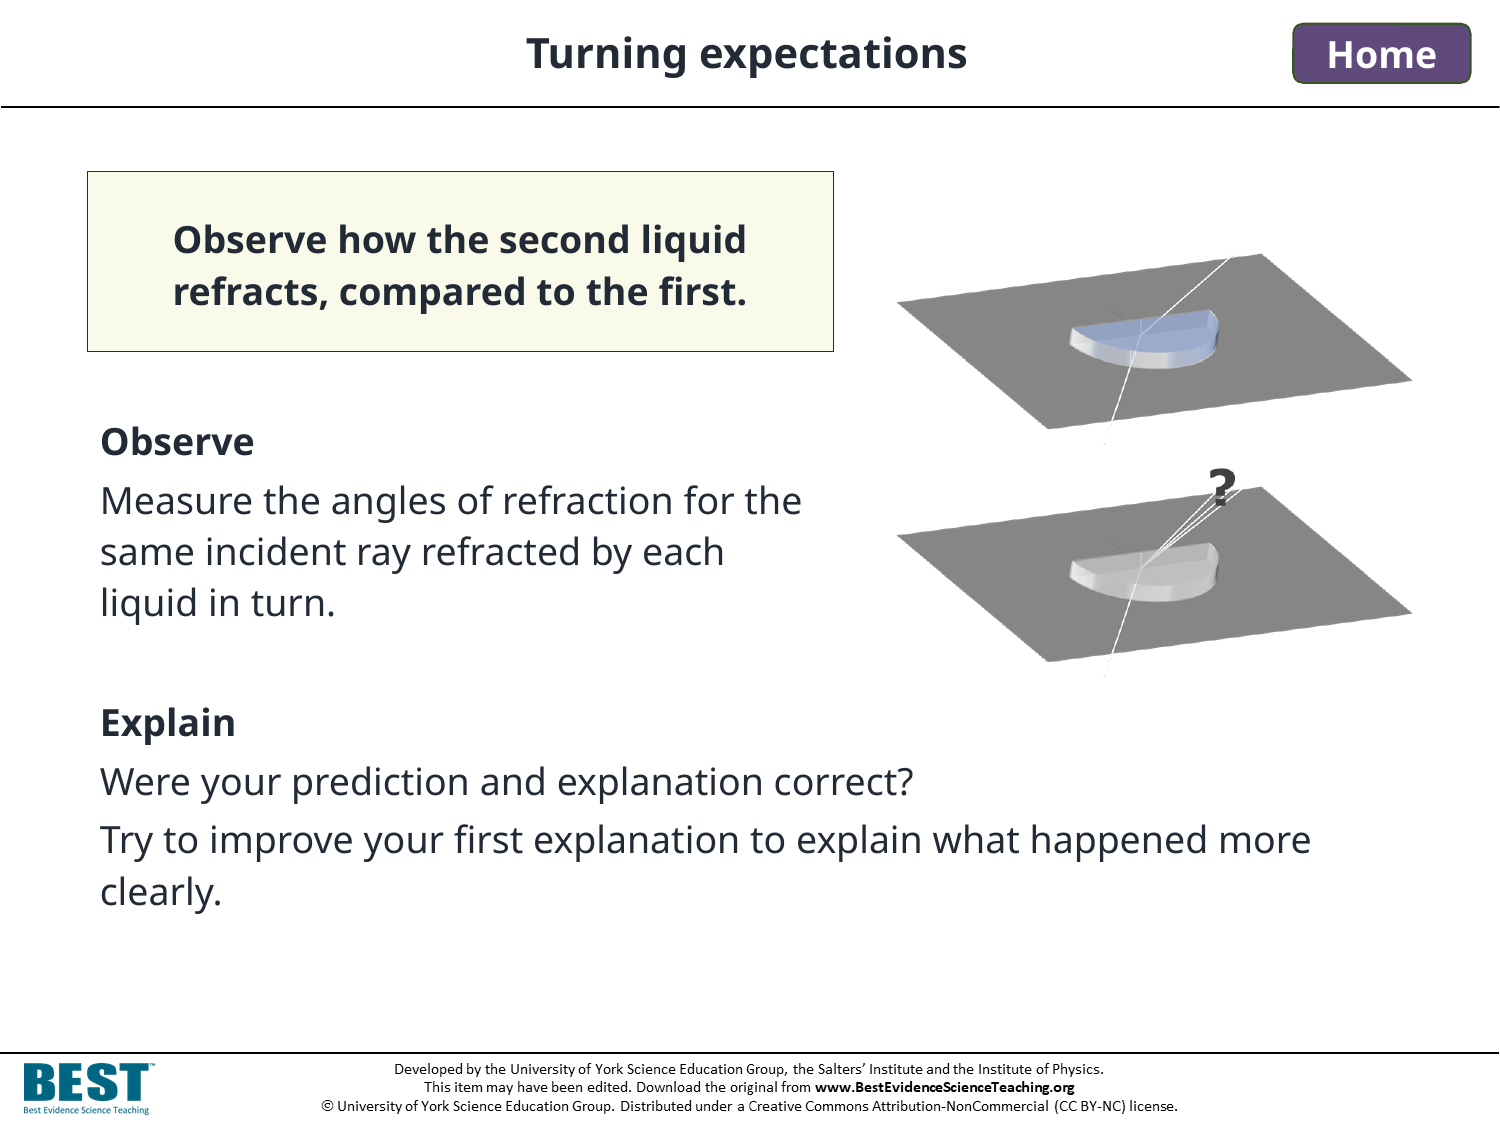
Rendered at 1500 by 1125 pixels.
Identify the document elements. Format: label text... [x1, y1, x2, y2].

text_box Turning expectations [23, 4, 1471, 99]
picture [0, 106, 1500, 1125]
text_box Home [1292, 22, 1472, 84]
